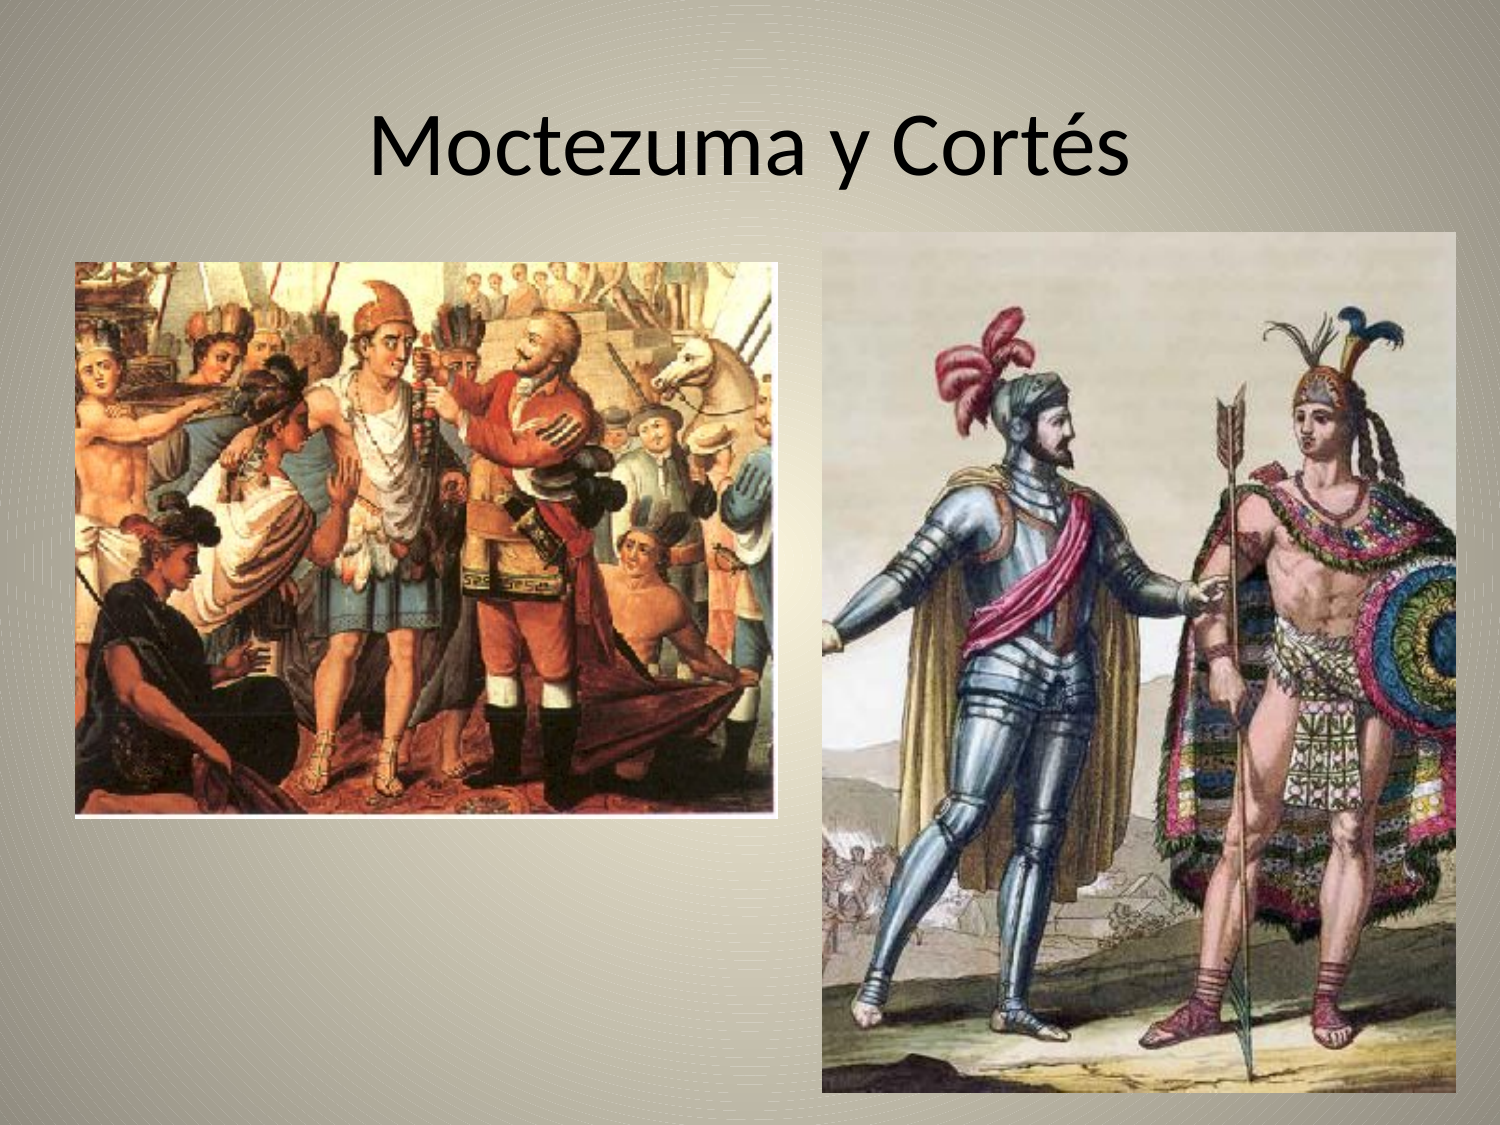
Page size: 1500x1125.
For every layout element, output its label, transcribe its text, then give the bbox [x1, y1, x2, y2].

picture [74, 262, 778, 819]
picture [822, 232, 1456, 1093]
title Moctezuma y Cortés [75, 45, 1425, 233]
